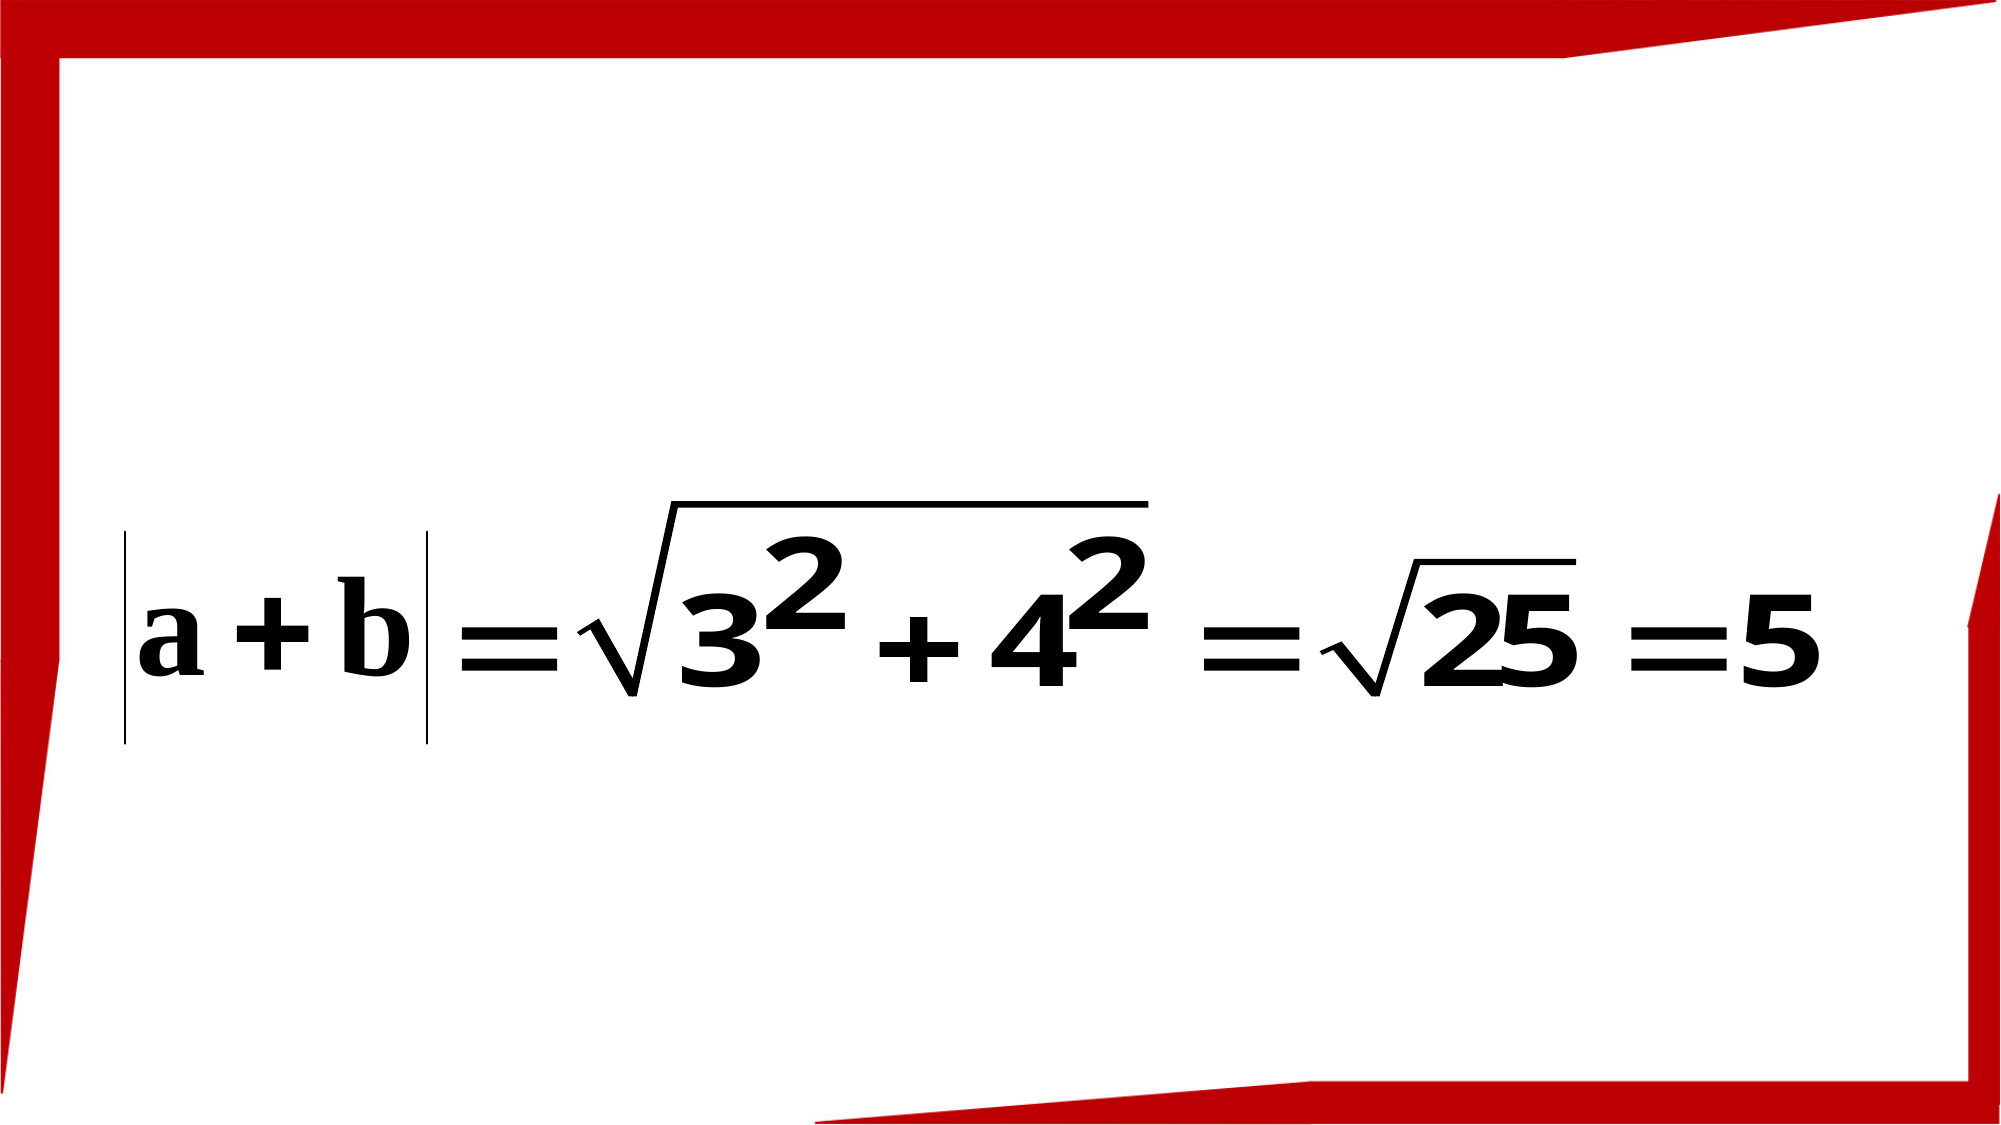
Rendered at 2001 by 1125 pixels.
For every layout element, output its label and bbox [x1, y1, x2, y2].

text_box [440, 493, 1826, 706]
picture [0, 0, 2001, 1125]
text_box [116, 521, 441, 753]
